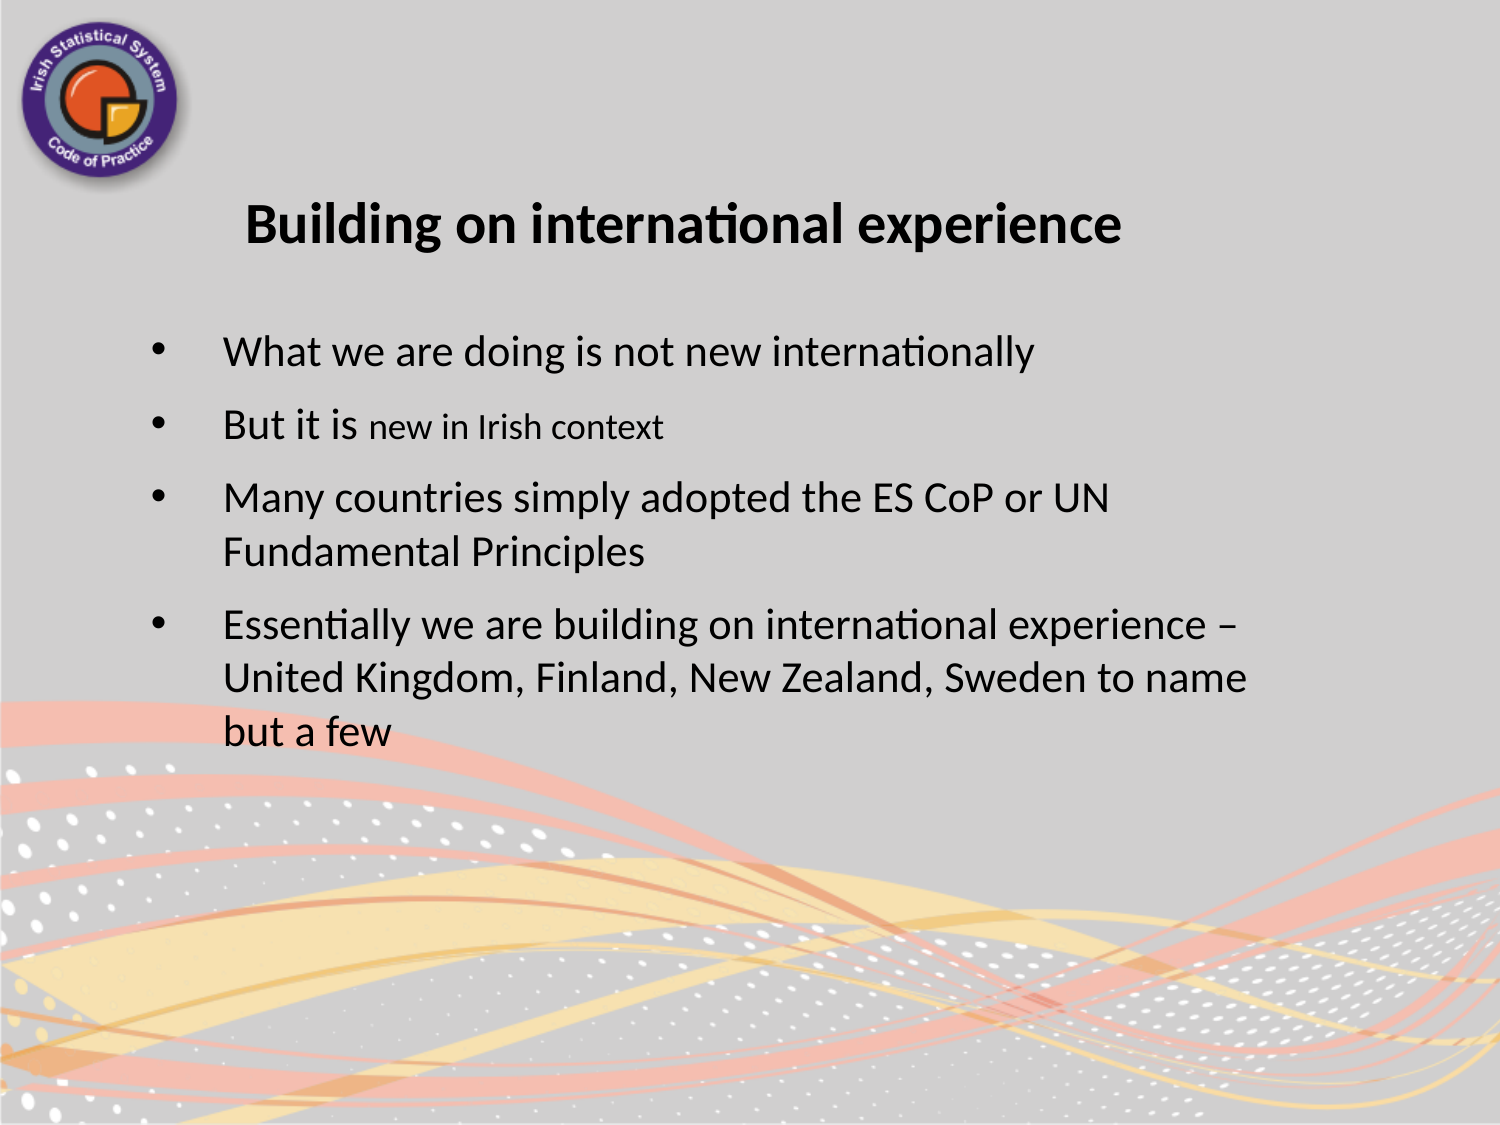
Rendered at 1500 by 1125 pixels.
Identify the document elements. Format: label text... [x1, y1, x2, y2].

picture [0, 0, 1500, 1125]
title Building on international experience [230, 149, 1388, 291]
subtitle What we are doing is not new internationally But it is new in Irish context Many countries simply adopted the ES CoP or UN Fundamental Principles Essentially we are building on international experience – United Kingdom, Finland, New Zealand, Sweden to name but a few [135, 314, 1275, 764]
